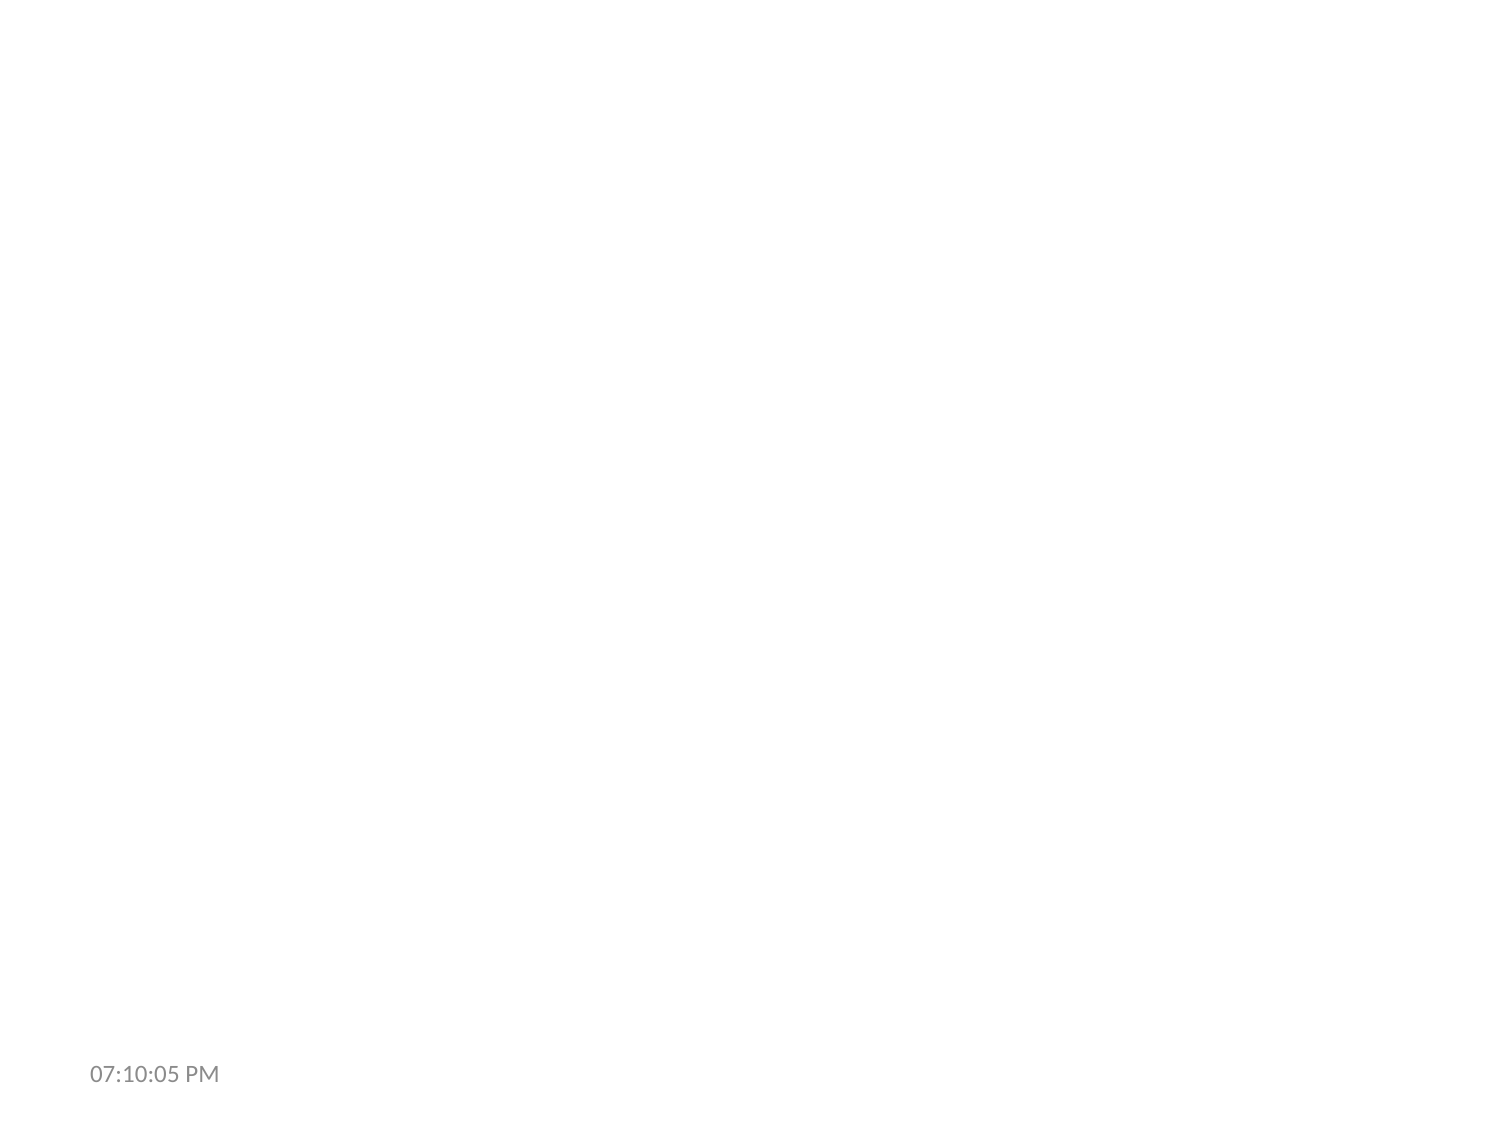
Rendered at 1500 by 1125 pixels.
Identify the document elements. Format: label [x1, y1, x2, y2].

slide_number [75, 1042, 425, 1103]
